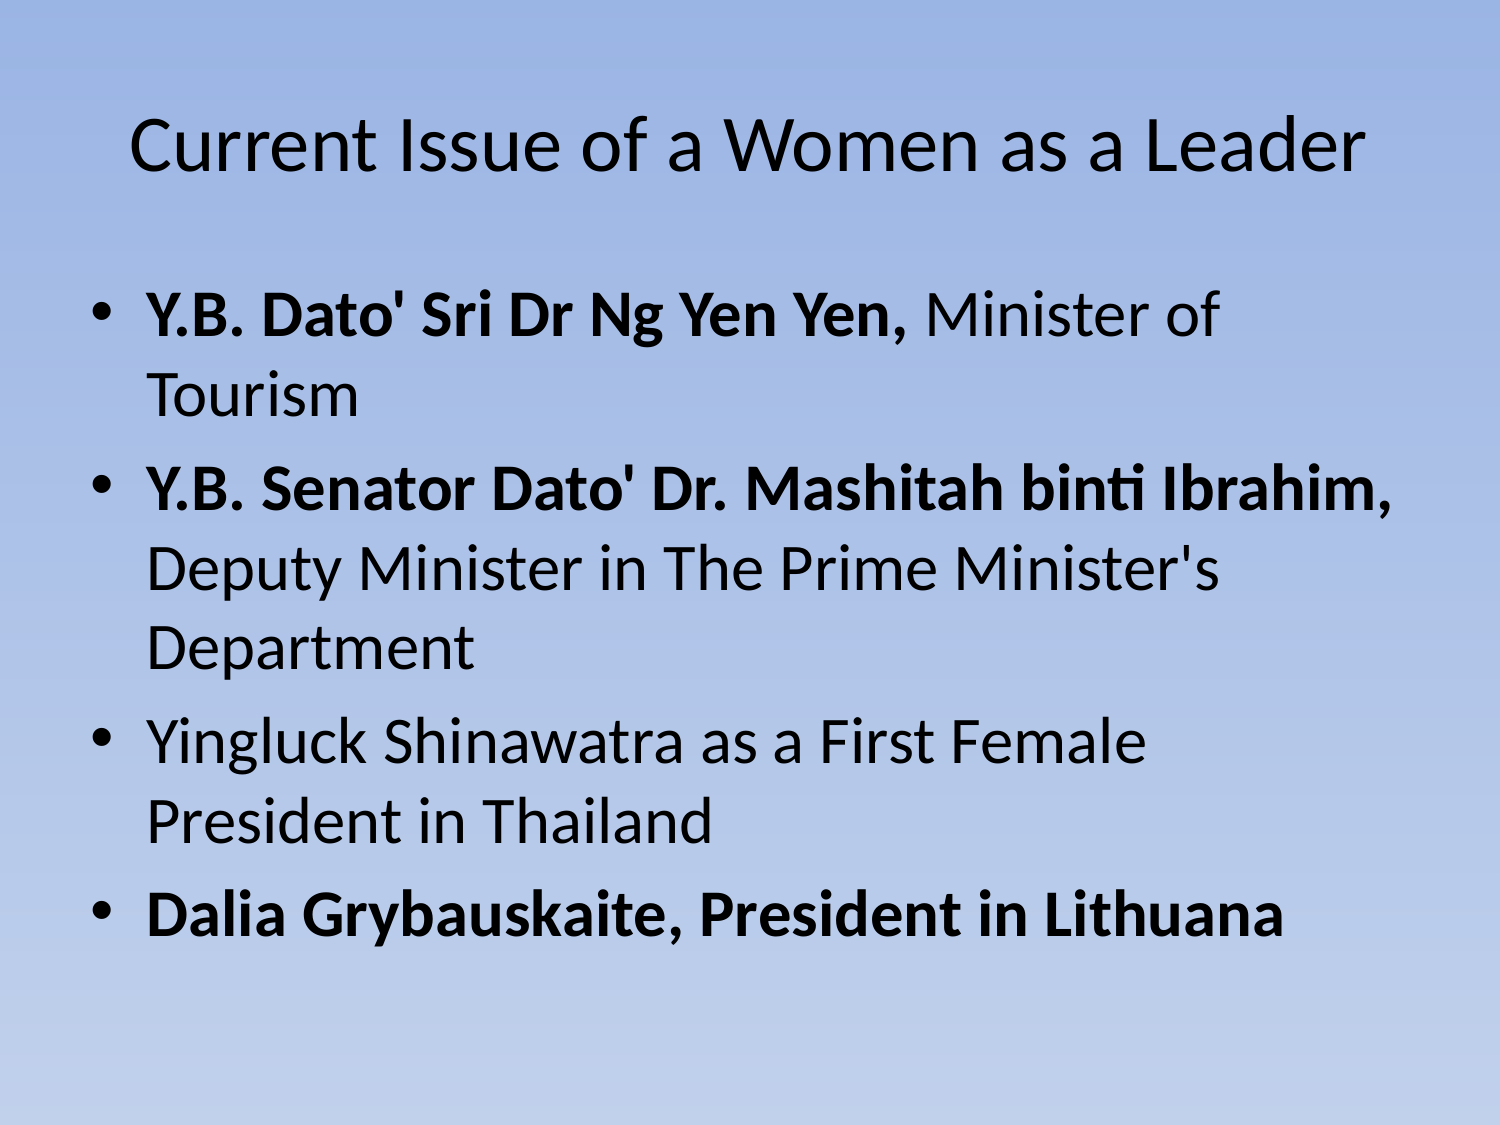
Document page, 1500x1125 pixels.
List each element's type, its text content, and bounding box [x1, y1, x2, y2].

list Y.B. Dato' Sri Dr Ng Yen Yen, Minister of Tourism Y.B. Senator Dato' Dr. Mashitah binti Ibrahim, Deputy Minister in The Prime Minister's Department Yingluck Shinawatra as a First Female President in Thailand Dalia Grybauskaite, President in Lithuana [75, 262, 1425, 1005]
title Current Issue of a Women as a Leader [75, 45, 1425, 233]
